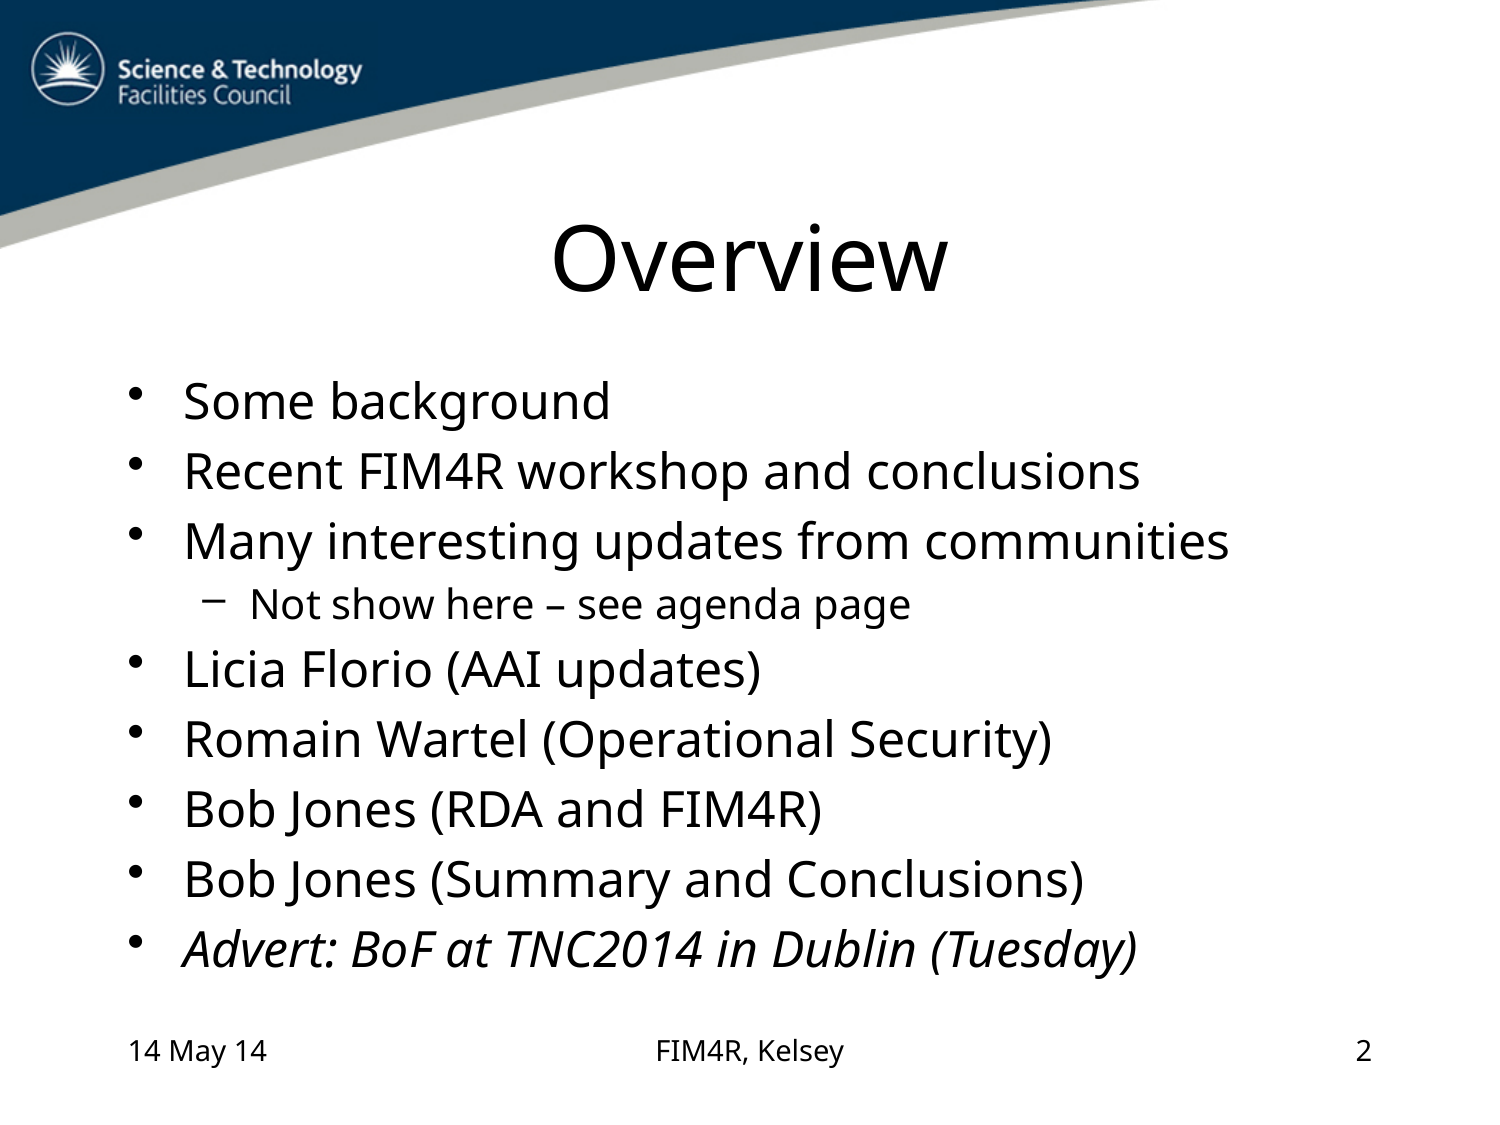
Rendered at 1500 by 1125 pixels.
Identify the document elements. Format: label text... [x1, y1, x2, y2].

slide_number 2 [1074, 1024, 1388, 1101]
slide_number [112, 1024, 426, 1101]
title Overview [111, 160, 1388, 349]
picture [0, 0, 1175, 249]
list Some background Recent FIM4R workshop and conclusions Many interesting updates from communities Not show here – see agenda page Licia Florio (AAI updates) Romain Wartel (Operational Security) Bob Jones (RDA and FIM4R) Bob Jones (Summary and Conclusions) Advert: BoF at TNC2014 in Dublin (Tuesday) [111, 361, 1388, 988]
footer FIM4R, Kelsey [512, 1024, 988, 1101]
